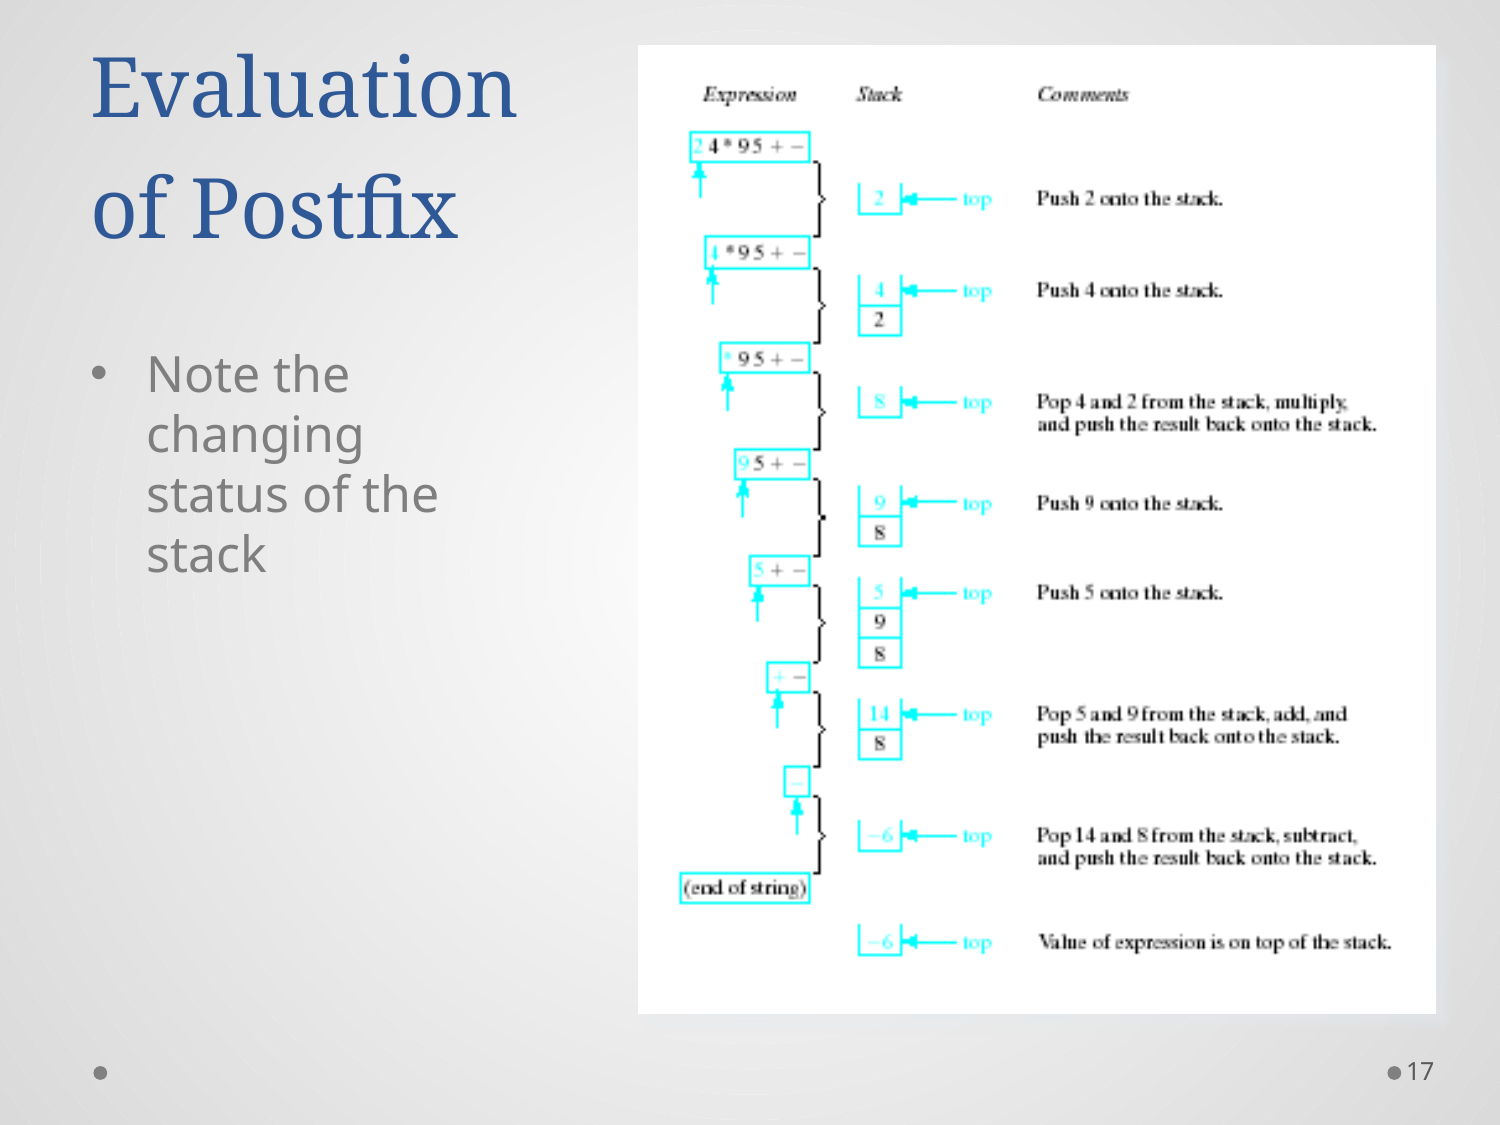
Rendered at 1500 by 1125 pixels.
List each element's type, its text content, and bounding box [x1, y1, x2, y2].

title Evaluation of Postfix [75, 0, 1425, 263]
list Note the changing status of the stack [75, 265, 1500, 1044]
text_box [646, 265, 1454, 1031]
picture [637, 45, 1436, 1015]
slide_number 17 [1401, 1044, 1494, 1103]
